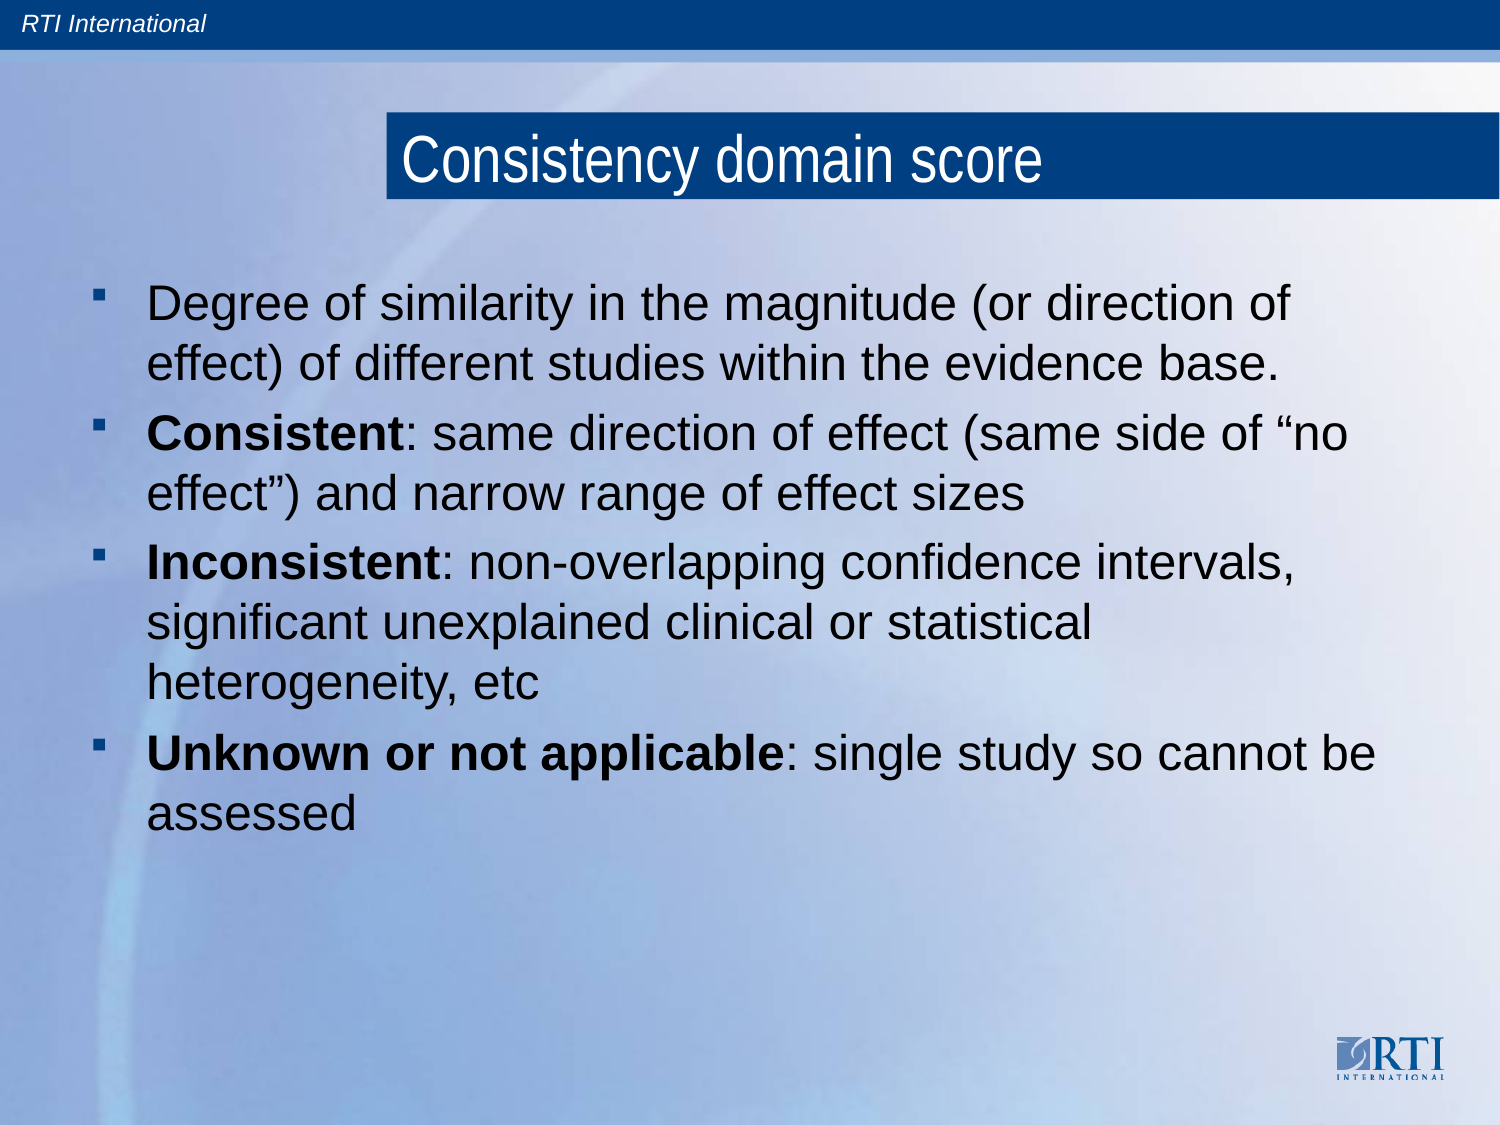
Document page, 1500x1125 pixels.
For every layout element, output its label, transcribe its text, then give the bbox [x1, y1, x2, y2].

list Degree of similarity in the magnitude (or direction of effect) of different studies within the evidence base. Consistent: same direction of effect (same side of “no effect”) and narrow range of effect sizes Inconsistent: non-overlapping confidence intervals, significant unexplained clinical or statistical heterogeneity, etc Unknown or not applicable: single study so cannot be assessed [74, 262, 1426, 1006]
title Consistency domain score [386, 111, 1500, 200]
picture [0, 63, 1500, 1125]
